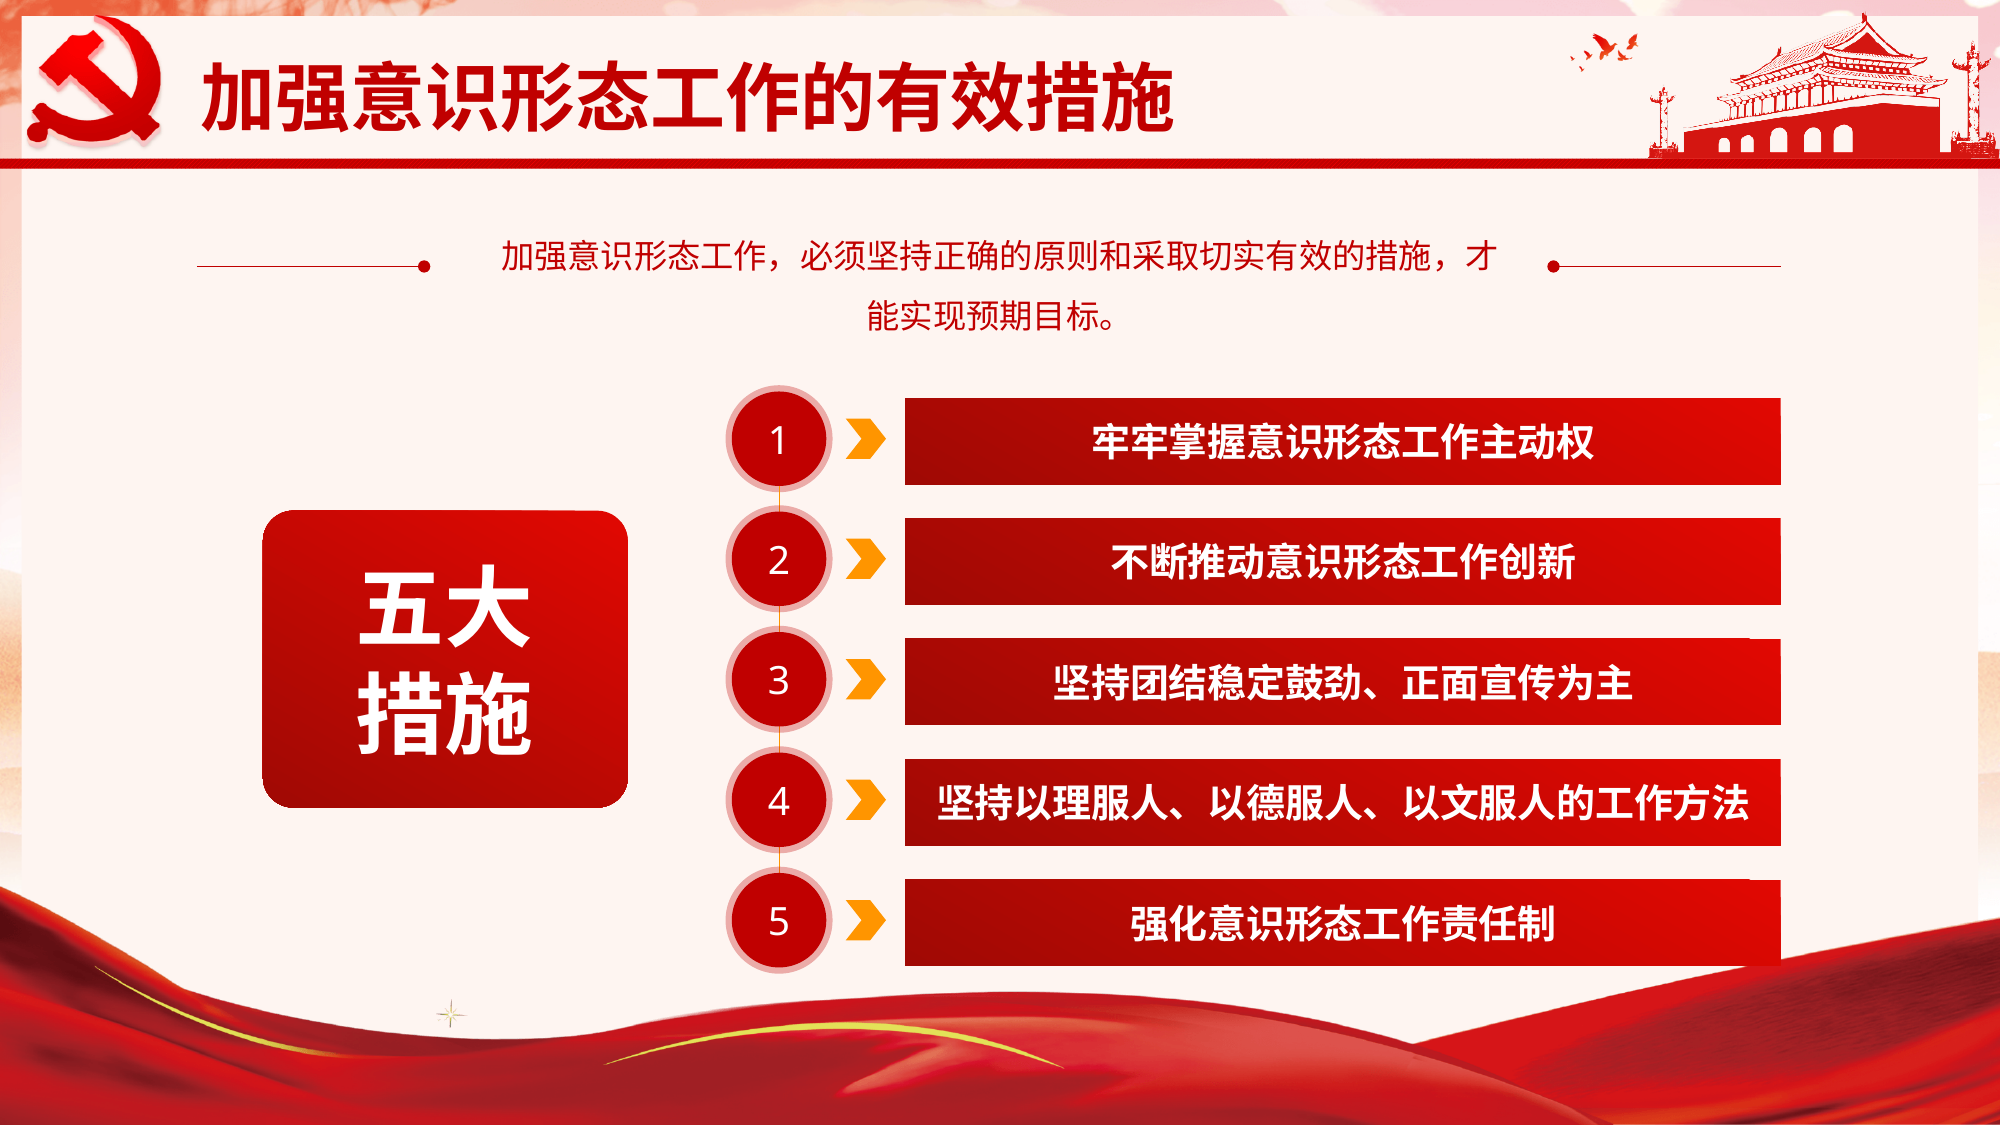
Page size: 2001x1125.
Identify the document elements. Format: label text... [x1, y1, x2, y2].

text_box 坚持团结稳定鼓劲、正面宣传为主 [904, 638, 1782, 726]
text_box 5 [730, 871, 828, 969]
picture [0, 169, 2000, 1125]
text_box 坚持以理服人、以德服人、以文服人的工作方法 [904, 758, 1782, 846]
text_box 不断推动意识形态工作创新 [904, 517, 1782, 605]
text_box 4 [780, 751, 828, 849]
text_box 加强意识形态工作，必须坚持正确的原则和采取切实有效的措施，才能实现预期目标。 [480, 207, 1520, 343]
text_box 强化意识形态工作责任制 [904, 878, 1782, 967]
text_box 2 [780, 510, 828, 608]
text_box [261, 509, 629, 809]
text_box 4 [730, 751, 779, 849]
text_box [843, 899, 888, 942]
text_box 五大 措施 [262, 544, 627, 773]
text_box 2 [730, 510, 779, 608]
text_box [843, 417, 888, 460]
text_box 1 [730, 390, 828, 487]
text_box 牢牢掌握意识形态工作主动权 [904, 397, 1782, 485]
text_box [843, 778, 888, 821]
text_box 3 [730, 630, 779, 728]
text_box [843, 537, 888, 580]
picture [0, 0, 2000, 159]
text_box 3 [780, 631, 828, 728]
text_box [843, 658, 888, 701]
